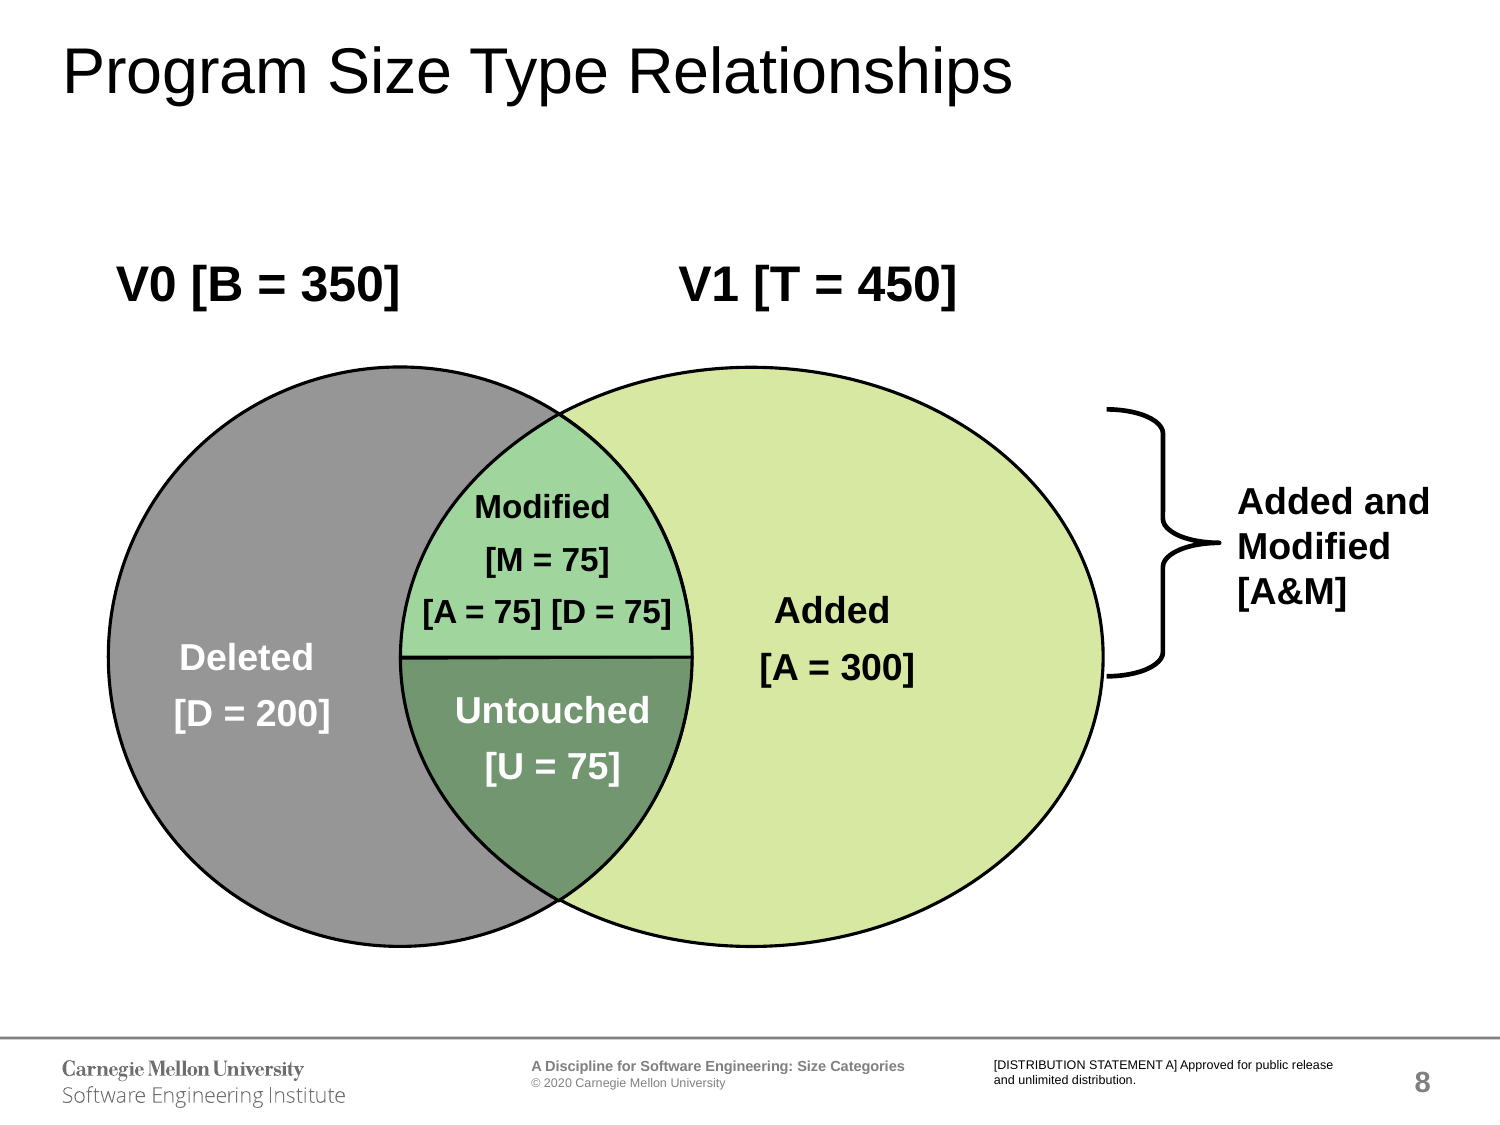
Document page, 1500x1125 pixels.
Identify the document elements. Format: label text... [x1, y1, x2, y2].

text_box Untouched [U = 75] [454, 685, 651, 788]
text_box Added [A = 300] [759, 586, 916, 688]
text_box V0 [B = 350] [101, 244, 617, 319]
text_box [399, 554, 693, 656]
title Program Size Type Relationships [62, 37, 1338, 182]
text_box Modified [M = 75] [A = 75] [D = 75] [422, 485, 673, 631]
text_box Added and Modified [A&M] [1222, 469, 1456, 620]
text_box [399, 656, 693, 902]
text_box [468, 413, 636, 485]
text_box [560, 367, 1104, 947]
text_box V1 [T = 450] [663, 244, 1192, 319]
text_box Deleted [D = 200] [173, 632, 331, 735]
text_box [108, 366, 558, 947]
text_box [1106, 409, 1220, 677]
